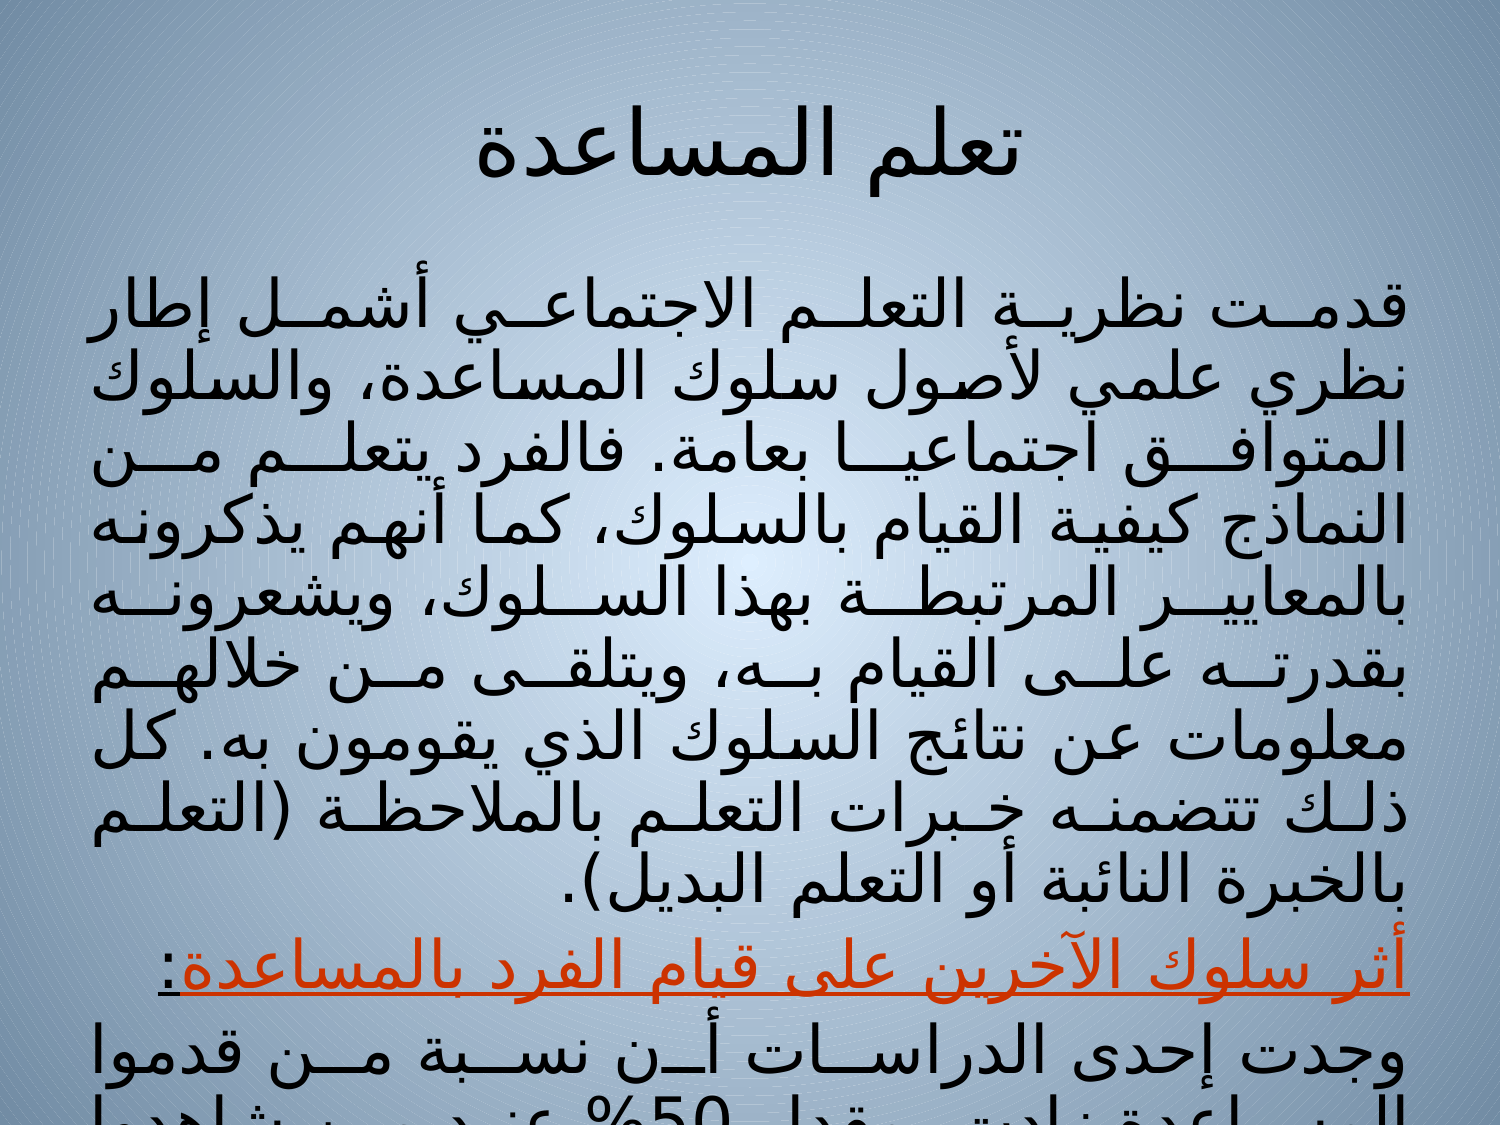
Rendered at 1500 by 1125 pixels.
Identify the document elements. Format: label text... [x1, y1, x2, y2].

list قدمت نظرية التعلم الاجتماعي أشمل إطار نظري علمي لأصول سلوك المساعدة، والسلوك المتوافق اجتماعيا بعامة. فالفرد يتعلم من النماذج كيفية القيام بالسلوك، كما أنهم يذكرونه بالمعايير المرتبطة بهذا السلوك، ويشعرونه بقدرته على القيام به، ويتلقى من خلالهم معلومات عن نتائج السلوك الذي يقومون به. كل ذلك تتضمنه خبرات التعلم بالملاحظة (التعلم بالخبرة النائبة أو التعلم البديل). أثر سلوك الآخرين على قيام الفرد بالمساعدة: وجدت إحدى الدراسات أن نسبة من قدموا المساعدة زادت بمقدار 50% عند من شاهدوا قيام نموذج بتقديم المساعدة مقارنة بمن لم يشاهدوا النموذج. [75, 262, 1425, 1005]
title تعلم المساعدة [75, 45, 1425, 233]
